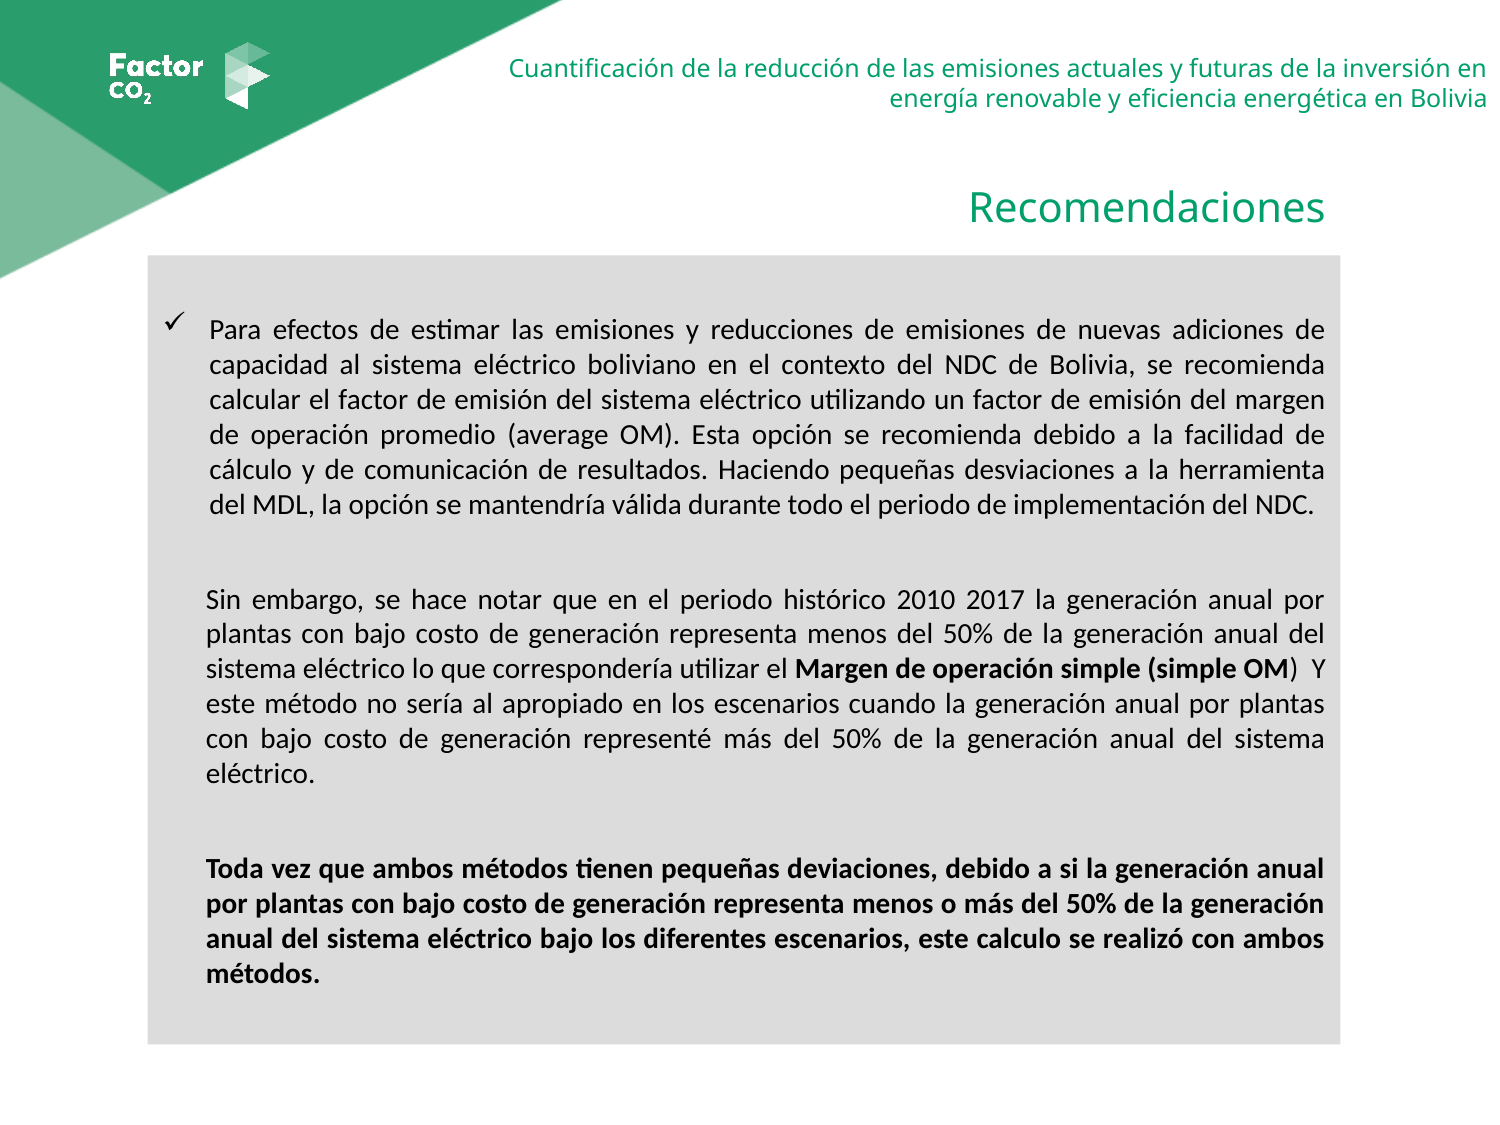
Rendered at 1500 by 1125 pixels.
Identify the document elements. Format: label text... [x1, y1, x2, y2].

text_box Para efectos de estimar las emisiones y reducciones de emisiones de nuevas adiciones de capacidad al sistema eléctrico boliviano en el contexto del NDC de Bolivia, se recomienda calcular el factor de emisión del sistema eléctrico utilizando un factor de emisión del margen de operación promedio (average OM). Esta opción se recomienda debido a la facilidad de cálculo y de comunicación de resultados. Haciendo pequeñas desviaciones a la herramienta del MDL, la opción se mantendría válida durante todo el periodo de implementación del NDC. Sin embargo, se hace notar que en el periodo histórico 2010 2017 la generación anual por plantas con bajo costo de generación representa menos del 50% de la generación anual del sistema eléctrico lo que correspondería utilizar el Margen de operación simple (simple OM) Y este método no sería al apropiado en los escenarios cuando la generación anual por plantas con bajo costo de generación representé más del 50% de la generación anual del sistema eléctrico. Toda vez que ambos métodos tienen pequeñas deviaciones, debido a si la generación anual por plantas con bajo costo de generación representa menos o más del 50% de la generación anual del sistema eléctrico bajo los diferentes escenarios, este calculo se realizó con ambos métodos. [147, 255, 1341, 1045]
picture [0, 75, 1500, 1125]
text_box [0, 0, 1500, 75]
text_box Recomendaciones [430, 172, 1341, 238]
